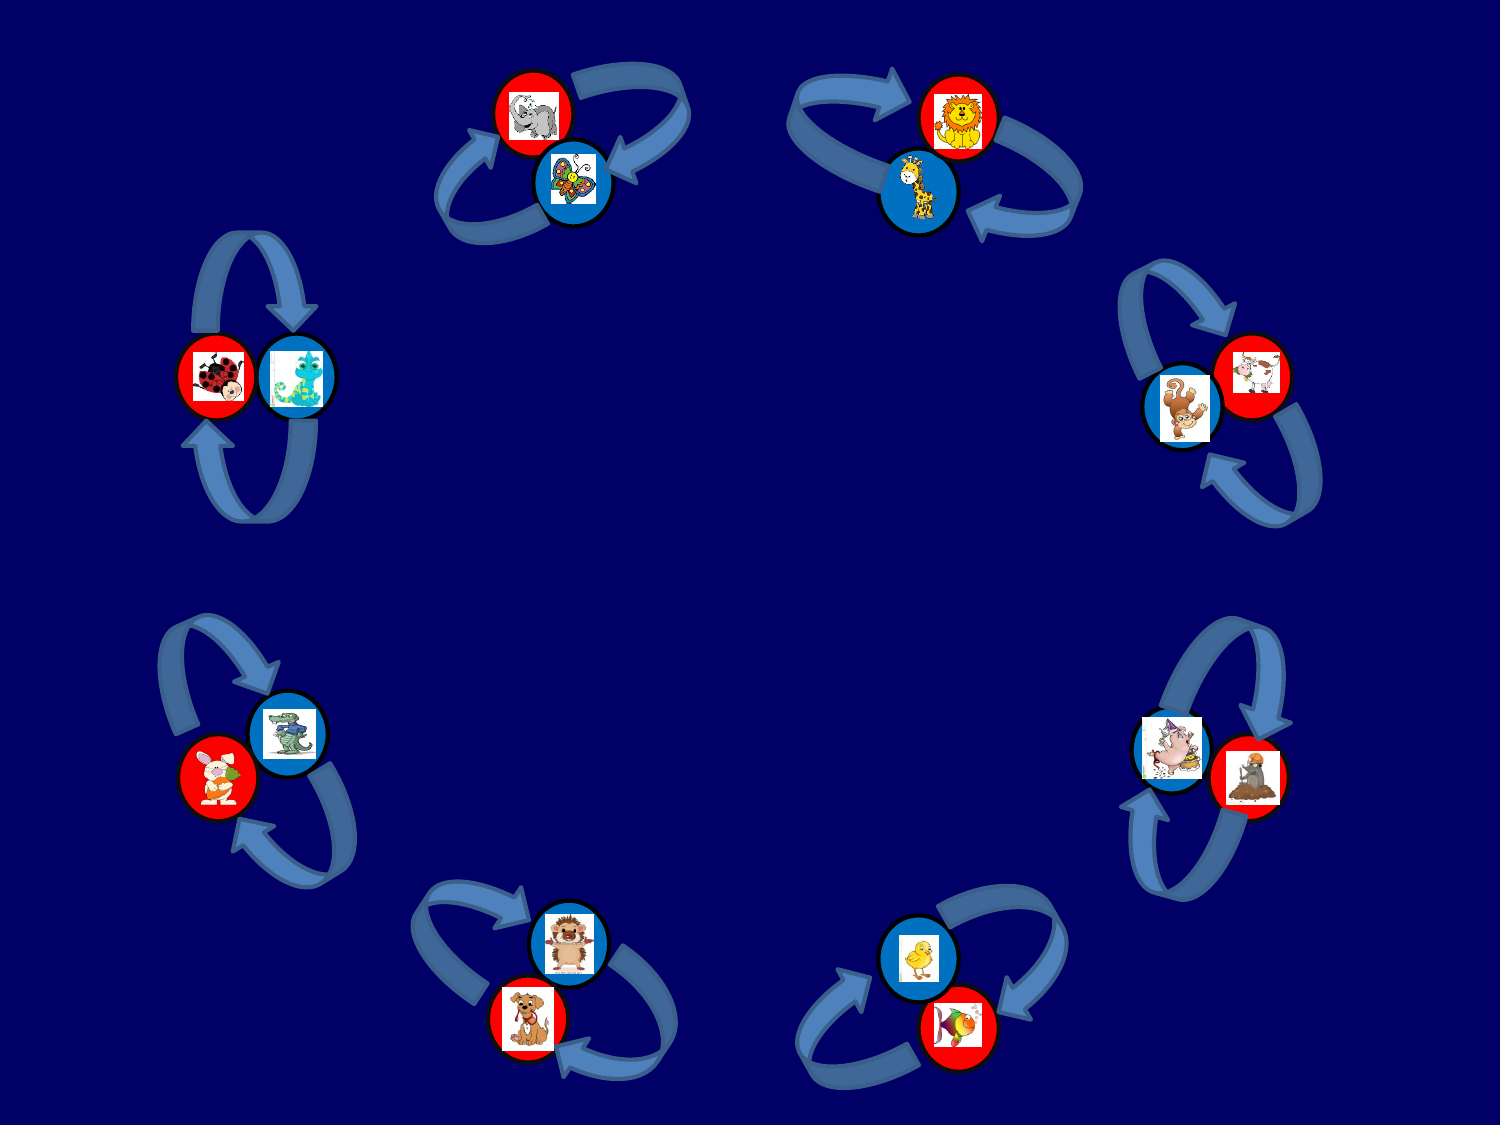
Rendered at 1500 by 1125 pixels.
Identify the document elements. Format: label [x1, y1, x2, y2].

text_box [175, 333, 337, 421]
text_box [888, 66, 897, 72]
text_box [795, 967, 890, 1091]
text_box [1128, 827, 1245, 902]
text_box [487, 900, 610, 1063]
text_box [587, 61, 692, 186]
text_box [1159, 615, 1286, 704]
text_box [559, 1071, 571, 1080]
text_box [1131, 706, 1290, 822]
text_box [935, 883, 1069, 1022]
text_box [492, 70, 614, 227]
text_box [230, 764, 358, 890]
text_box [572, 943, 678, 1082]
text_box [786, 73, 874, 192]
text_box [1118, 801, 1126, 811]
text_box [191, 230, 319, 331]
text_box [878, 74, 1000, 236]
text_box [878, 915, 1000, 1073]
text_box [157, 612, 281, 731]
text_box [1003, 115, 1084, 238]
text_box [180, 429, 318, 524]
text_box [1142, 333, 1293, 451]
text_box [177, 690, 329, 822]
text_box [410, 879, 527, 1007]
text_box [1199, 402, 1323, 529]
text_box [433, 127, 530, 246]
text_box [1117, 258, 1238, 377]
